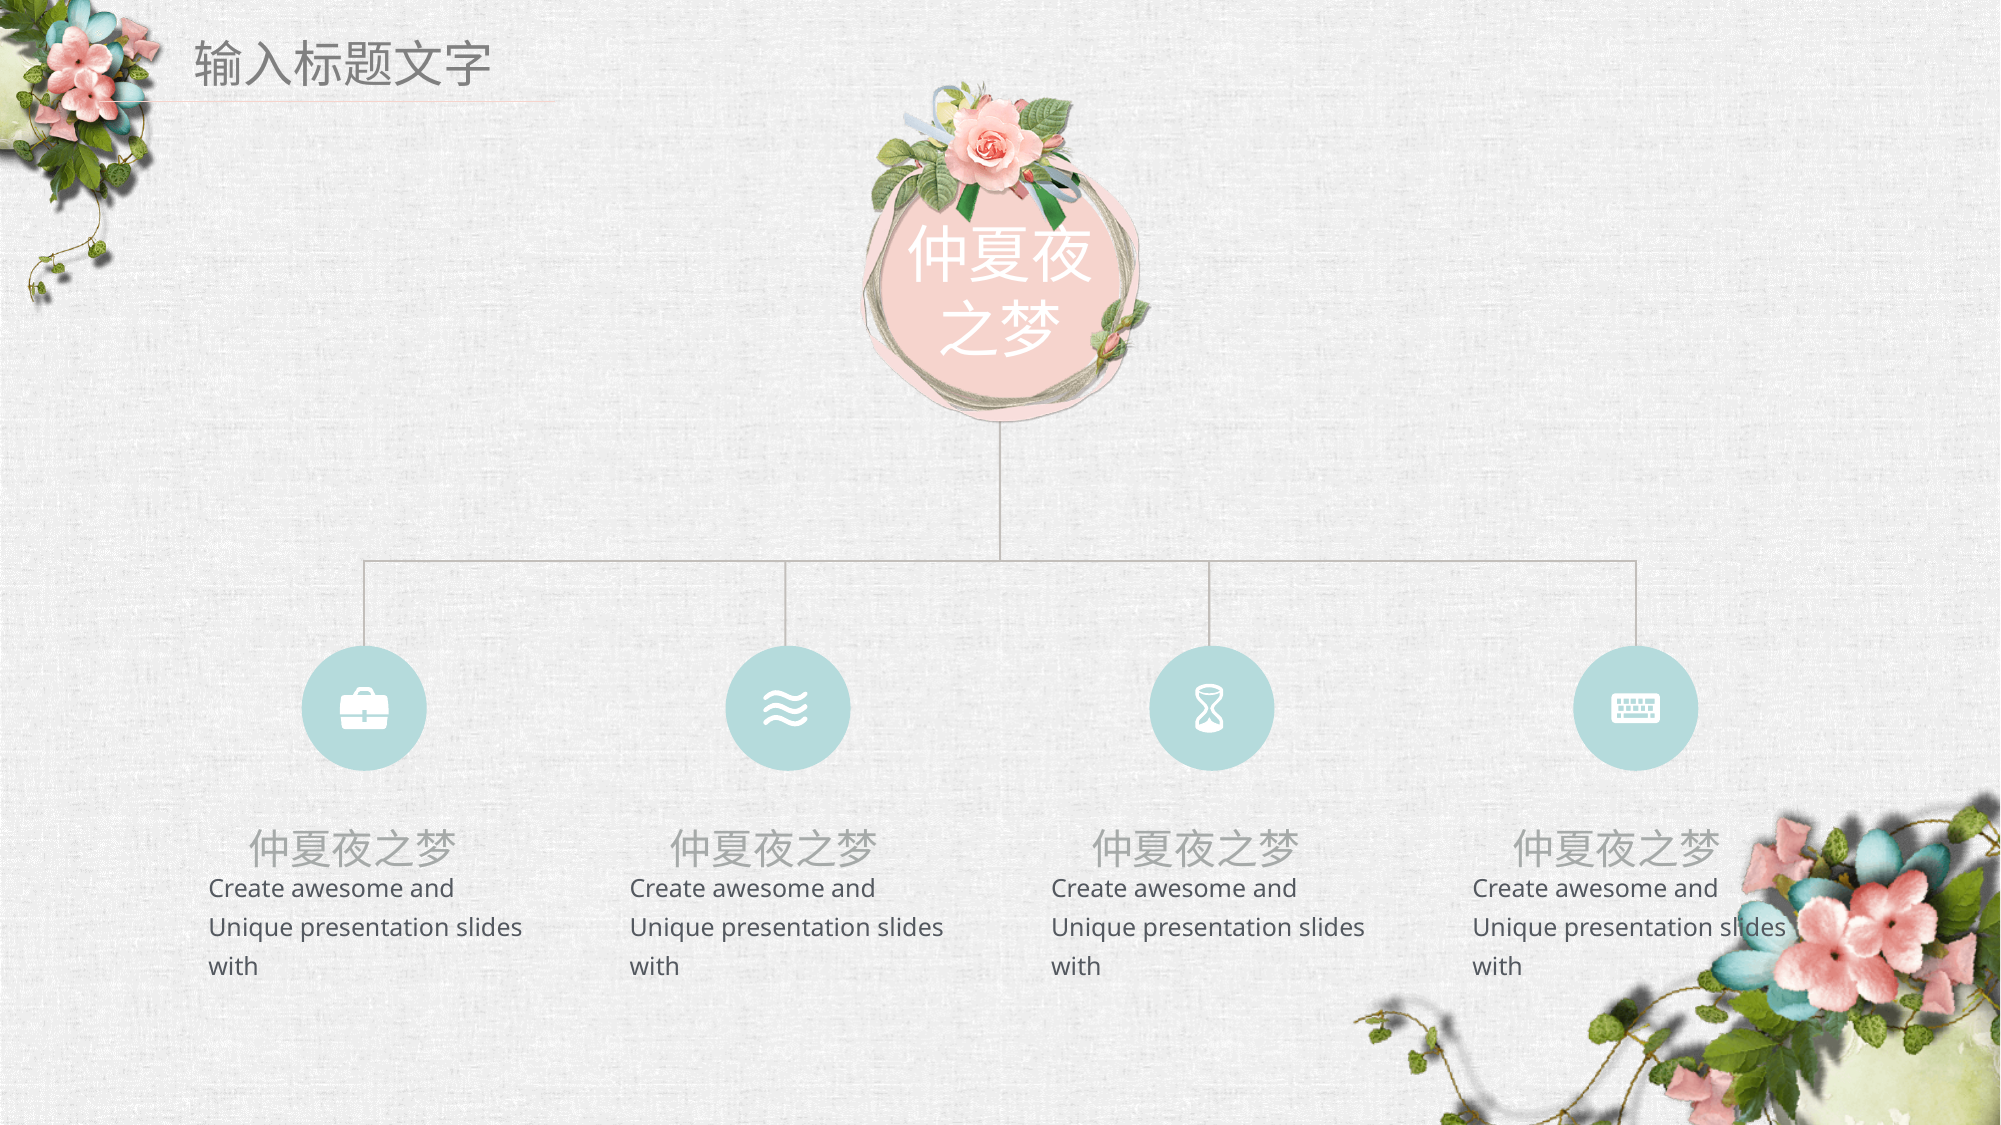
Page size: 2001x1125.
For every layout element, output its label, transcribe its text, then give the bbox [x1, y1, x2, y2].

text_box [301, 645, 427, 771]
text_box 输入标题文字 [178, 25, 555, 101]
text_box Create awesome and Unique presentation slides with [1046, 859, 1375, 985]
text_box Create awesome and Unique presentation slides with [625, 859, 954, 985]
text_box 仲夏夜之梦 [1508, 818, 1726, 859]
text_box [1611, 693, 1660, 724]
text_box [1195, 683, 1224, 733]
text_box 仲夏夜之梦 [244, 818, 462, 859]
picture [0, 0, 2001, 1125]
text_box [1149, 645, 1275, 771]
text_box [340, 716, 388, 730]
text_box 仲夏夜之梦 [1086, 818, 1305, 859]
text_box [763, 702, 808, 715]
text_box 仲夏夜之梦 [665, 818, 883, 859]
text_box Create awesome and Unique presentation slides with [204, 859, 532, 985]
text_box [763, 715, 808, 727]
text_box [1573, 645, 1699, 771]
text_box [763, 690, 808, 702]
text_box [363, 560, 1637, 686]
text_box [725, 645, 851, 771]
text_box [339, 687, 389, 715]
text_box Create awesome and Unique presentation slides with [1468, 859, 1796, 985]
